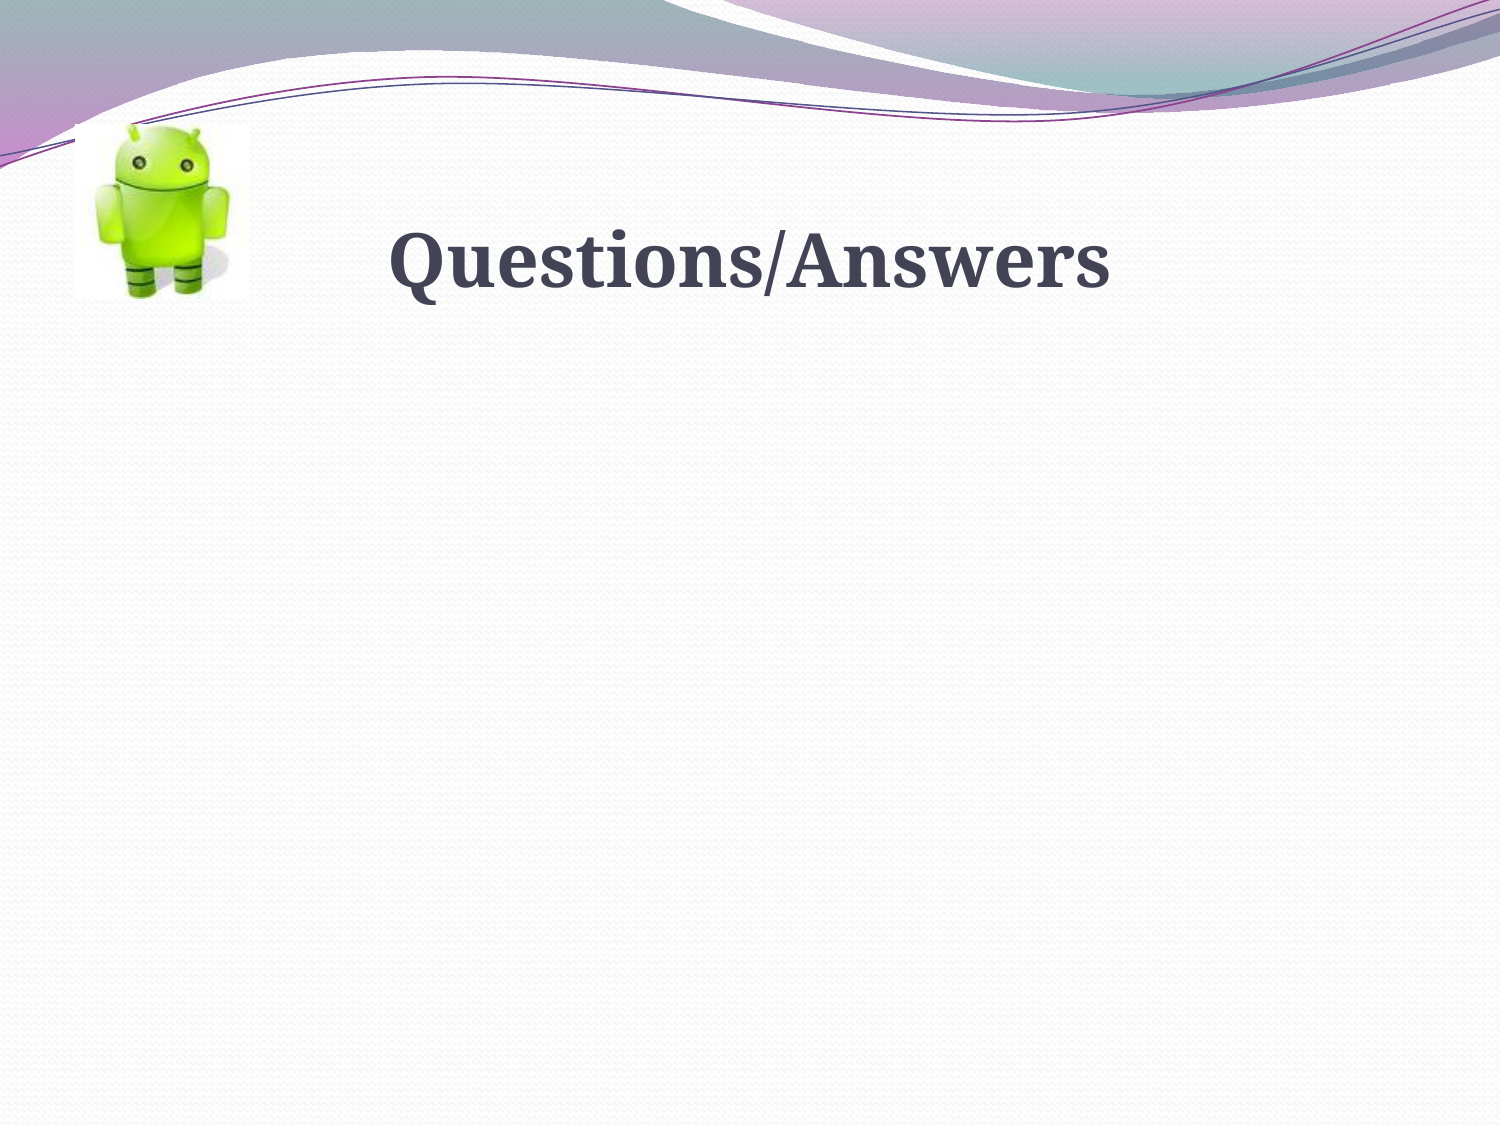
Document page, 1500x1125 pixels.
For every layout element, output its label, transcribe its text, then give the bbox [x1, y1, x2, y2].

title Questions/Answers [75, 115, 1425, 303]
